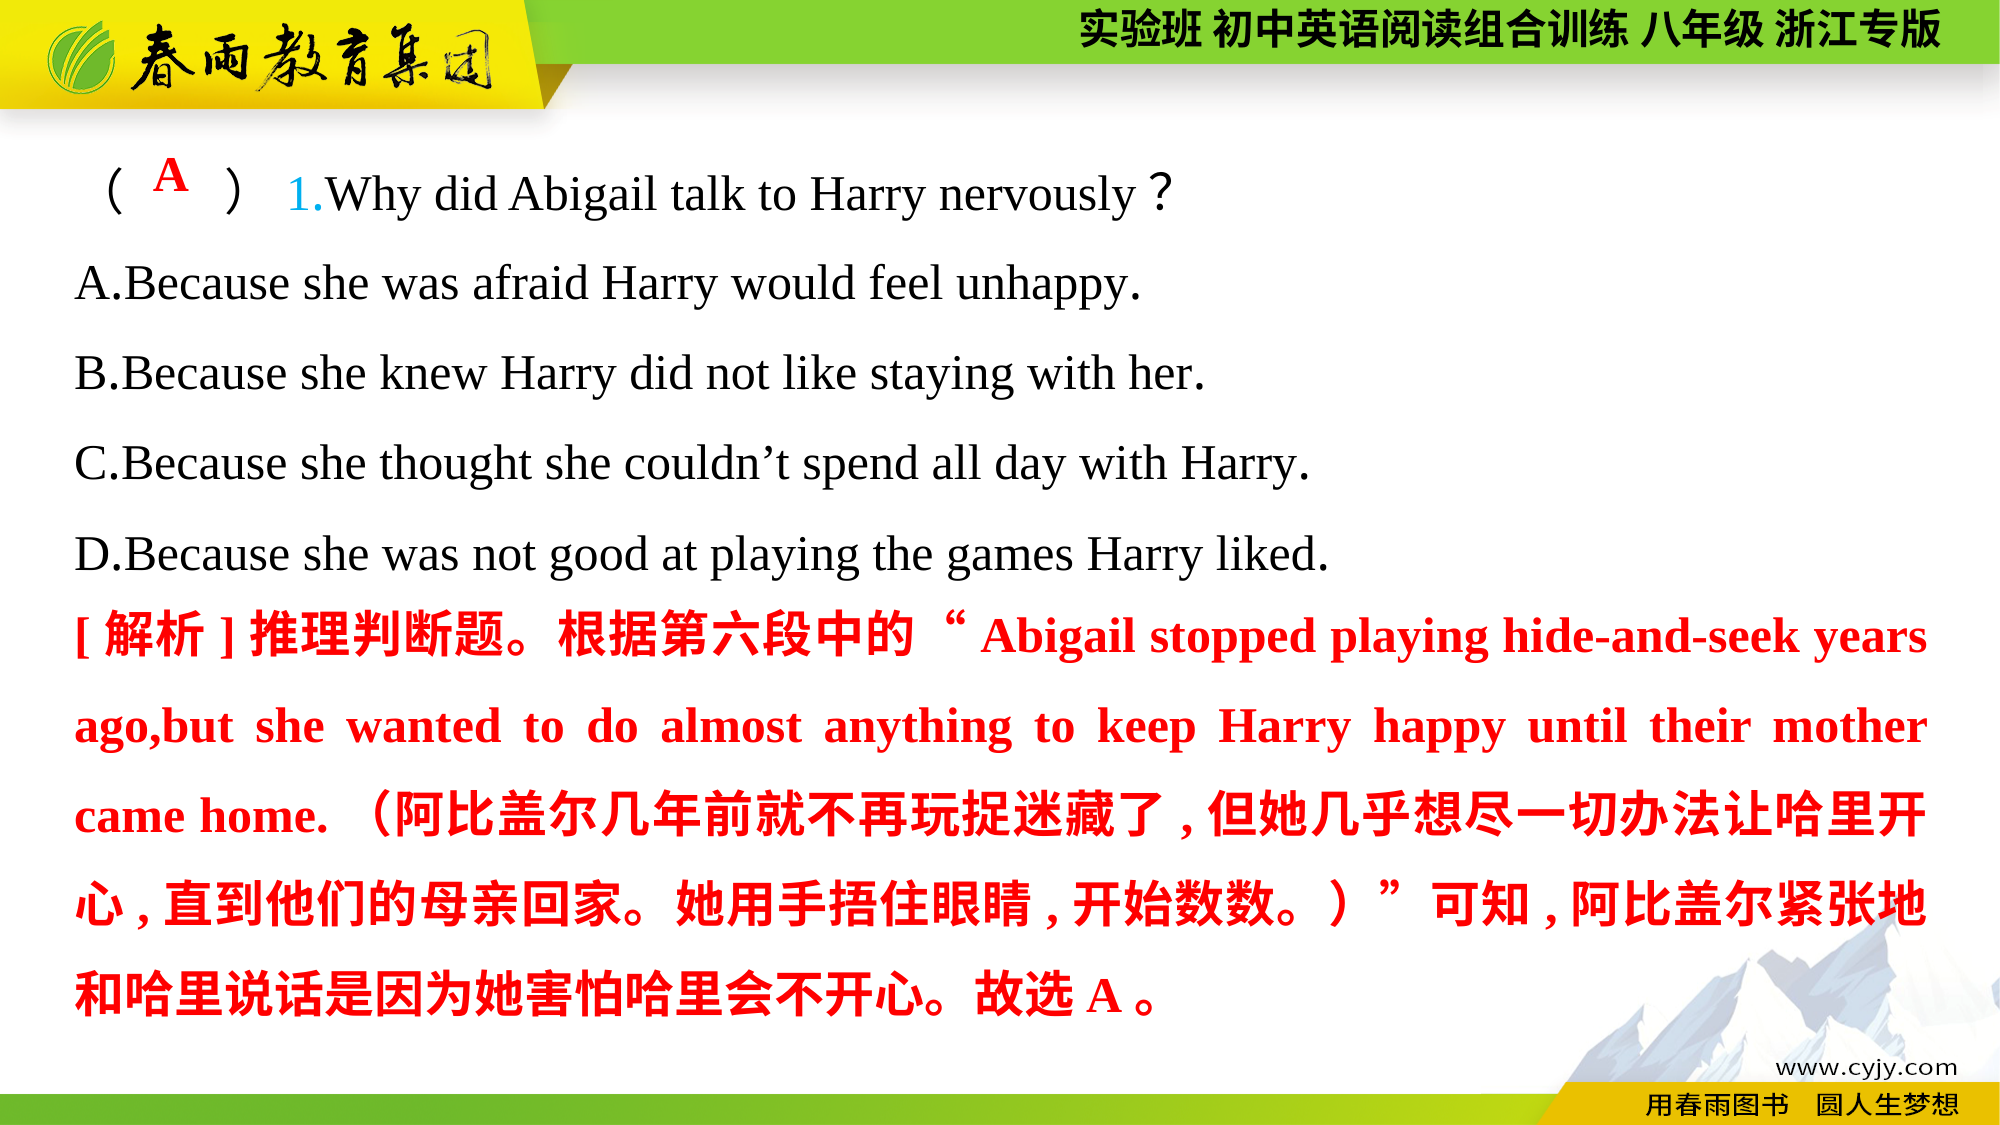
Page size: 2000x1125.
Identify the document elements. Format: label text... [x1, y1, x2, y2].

text_box A [138, 134, 204, 209]
picture [0, 0, 2000, 1125]
text_box [解析]推理判断题。根据第六段中的“Abigail stopped playing hide-and-seek years ago,but she wanted to do almost anything to keep Harry happy until their mother came home.（阿比盖尔几年前就不再玩捉迷藏了,但她几乎想尽一切办法让哈里开心,直到他们的母亲回家。她用手捂住眼睛,开始数数。）”可知,阿比盖尔紧张地和哈里说话是因为她害怕哈里会不开心。故选A。 [59, 565, 1944, 1031]
list （ ）1.Why did Abigail talk to Harry nervously？ A.Because she was afraid Harry would feel unhappy. B.Because she knew Harry did not like staying with her. C.Because she thought she couldn’t spend all day with Harry. D.Because she was not good at playing the games Harry liked. [59, 122, 1944, 565]
